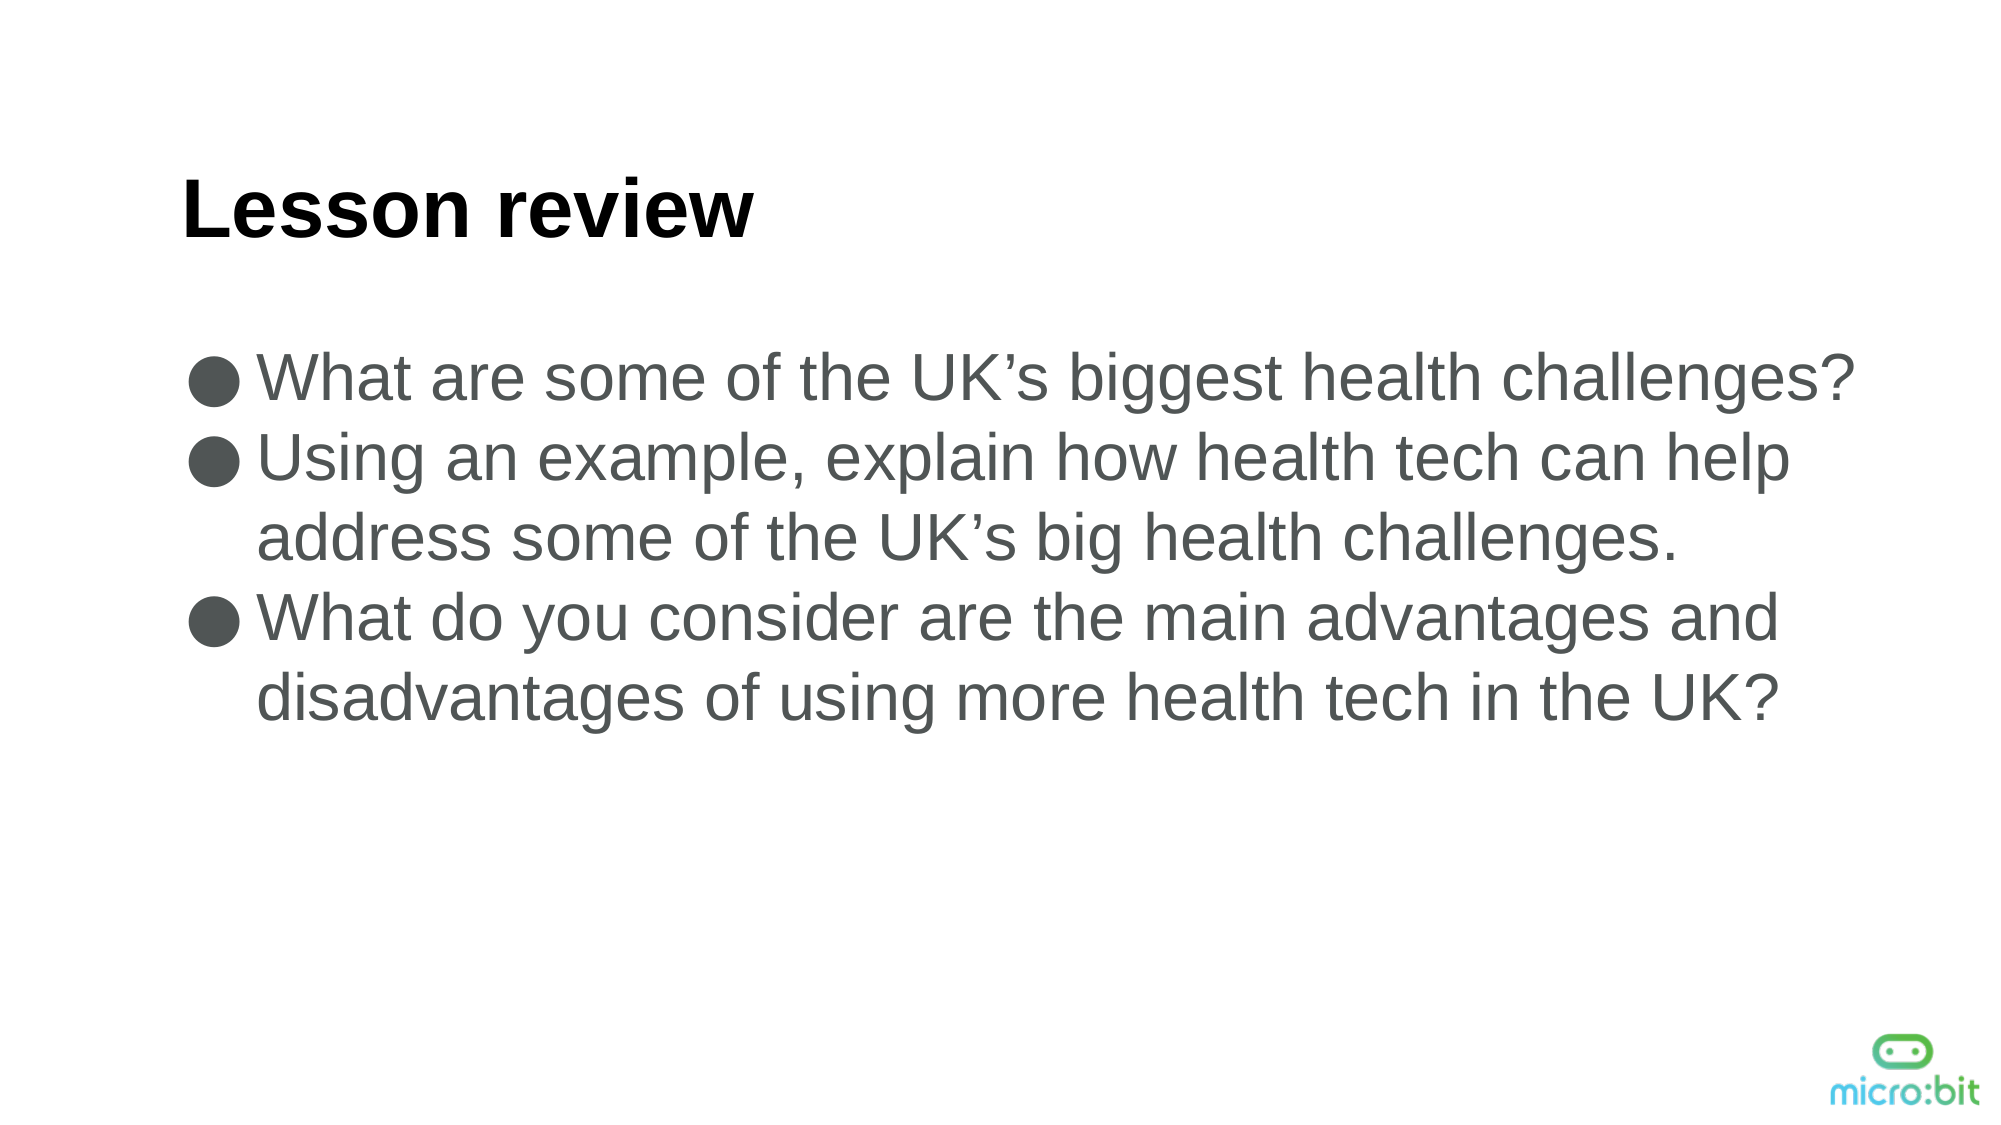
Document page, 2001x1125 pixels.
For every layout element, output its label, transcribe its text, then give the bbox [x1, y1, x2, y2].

text_box Lesson review What are some of the UK’s biggest health challenges? Using an example, explain how health tech can help address some of the UK’s big health challenges. What do you consider are the main advantages and disadvantages of using more health tech in the UK? [166, 60, 1918, 884]
picture [1830, 1029, 1980, 1106]
